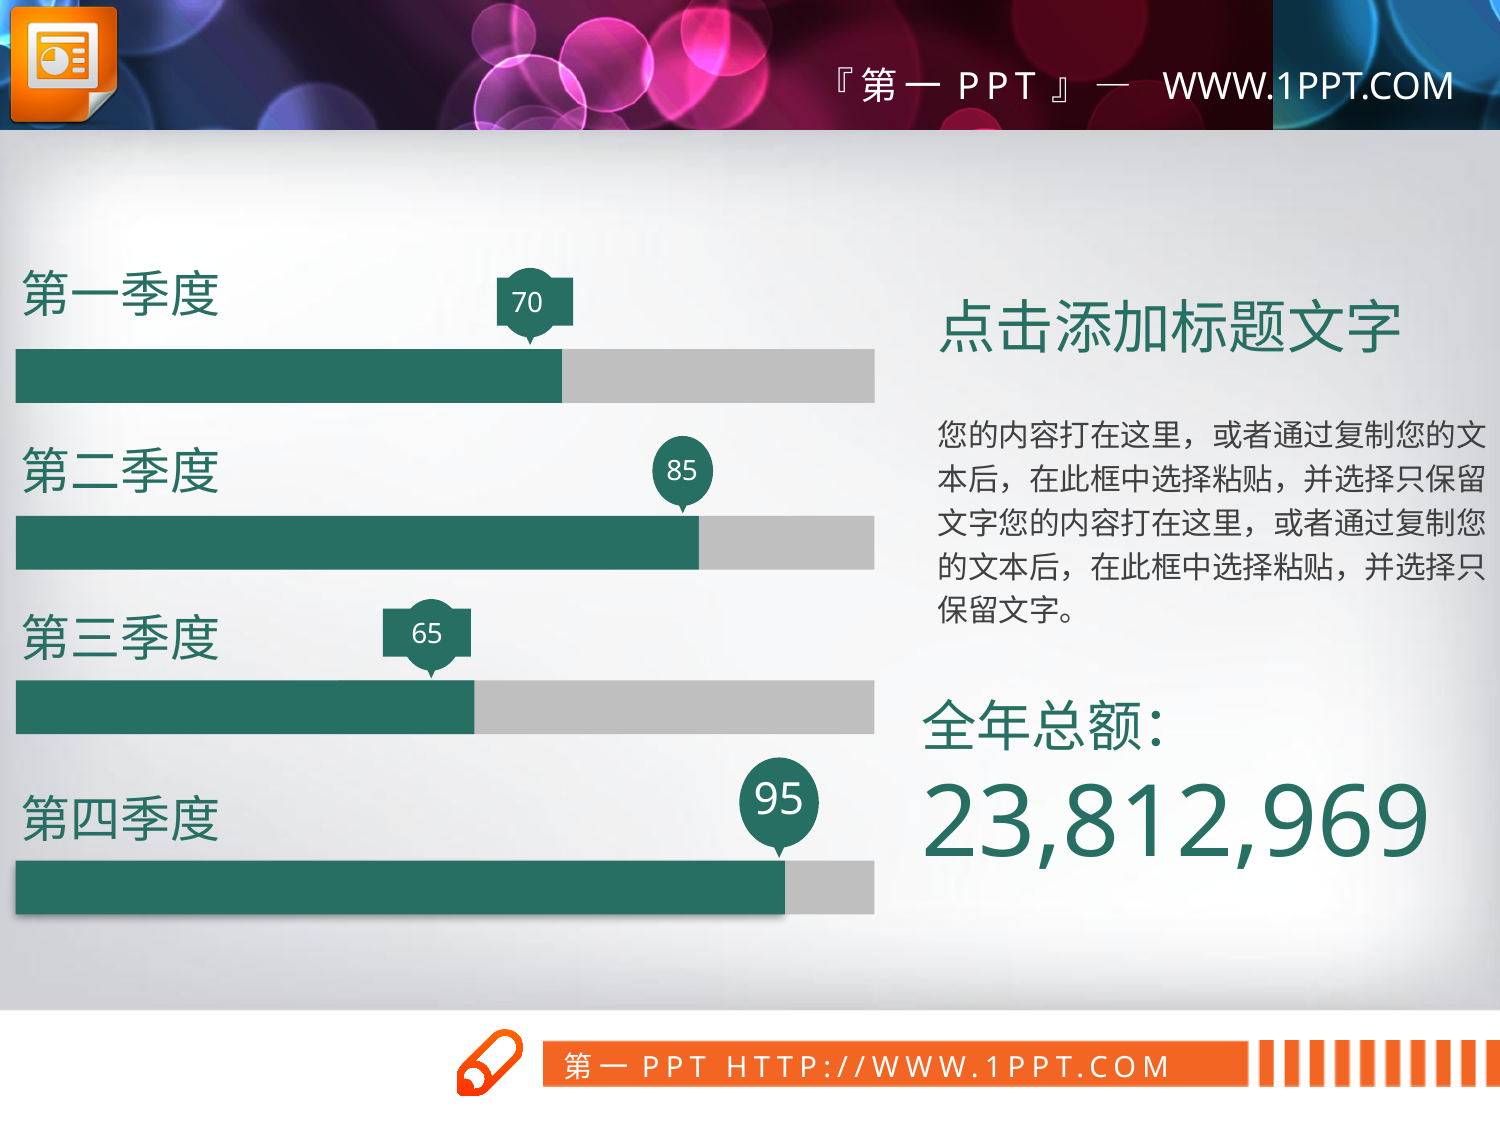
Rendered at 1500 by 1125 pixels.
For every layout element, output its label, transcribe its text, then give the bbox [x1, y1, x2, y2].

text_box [5, 780, 875, 915]
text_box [738, 757, 827, 858]
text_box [5, 255, 875, 404]
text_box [5, 432, 875, 570]
picture [543, 1040, 1500, 1087]
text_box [651, 435, 727, 514]
text_box 点击添加标题文字 [922, 282, 1500, 368]
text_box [382, 598, 472, 679]
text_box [5, 598, 875, 735]
picture [0, 0, 1500, 1012]
text_box 您的内容打在这里，或者通过复制您的文本后，在此框中选择粘贴，并选择只保留文字您的内容打在这里，或者通过复制您的文本后，在此框中选择粘贴，并选择只保留文字。 [923, 401, 1500, 636]
text_box 23,812,969 [905, 748, 1487, 884]
text_box 全年总额： [905, 683, 1487, 748]
